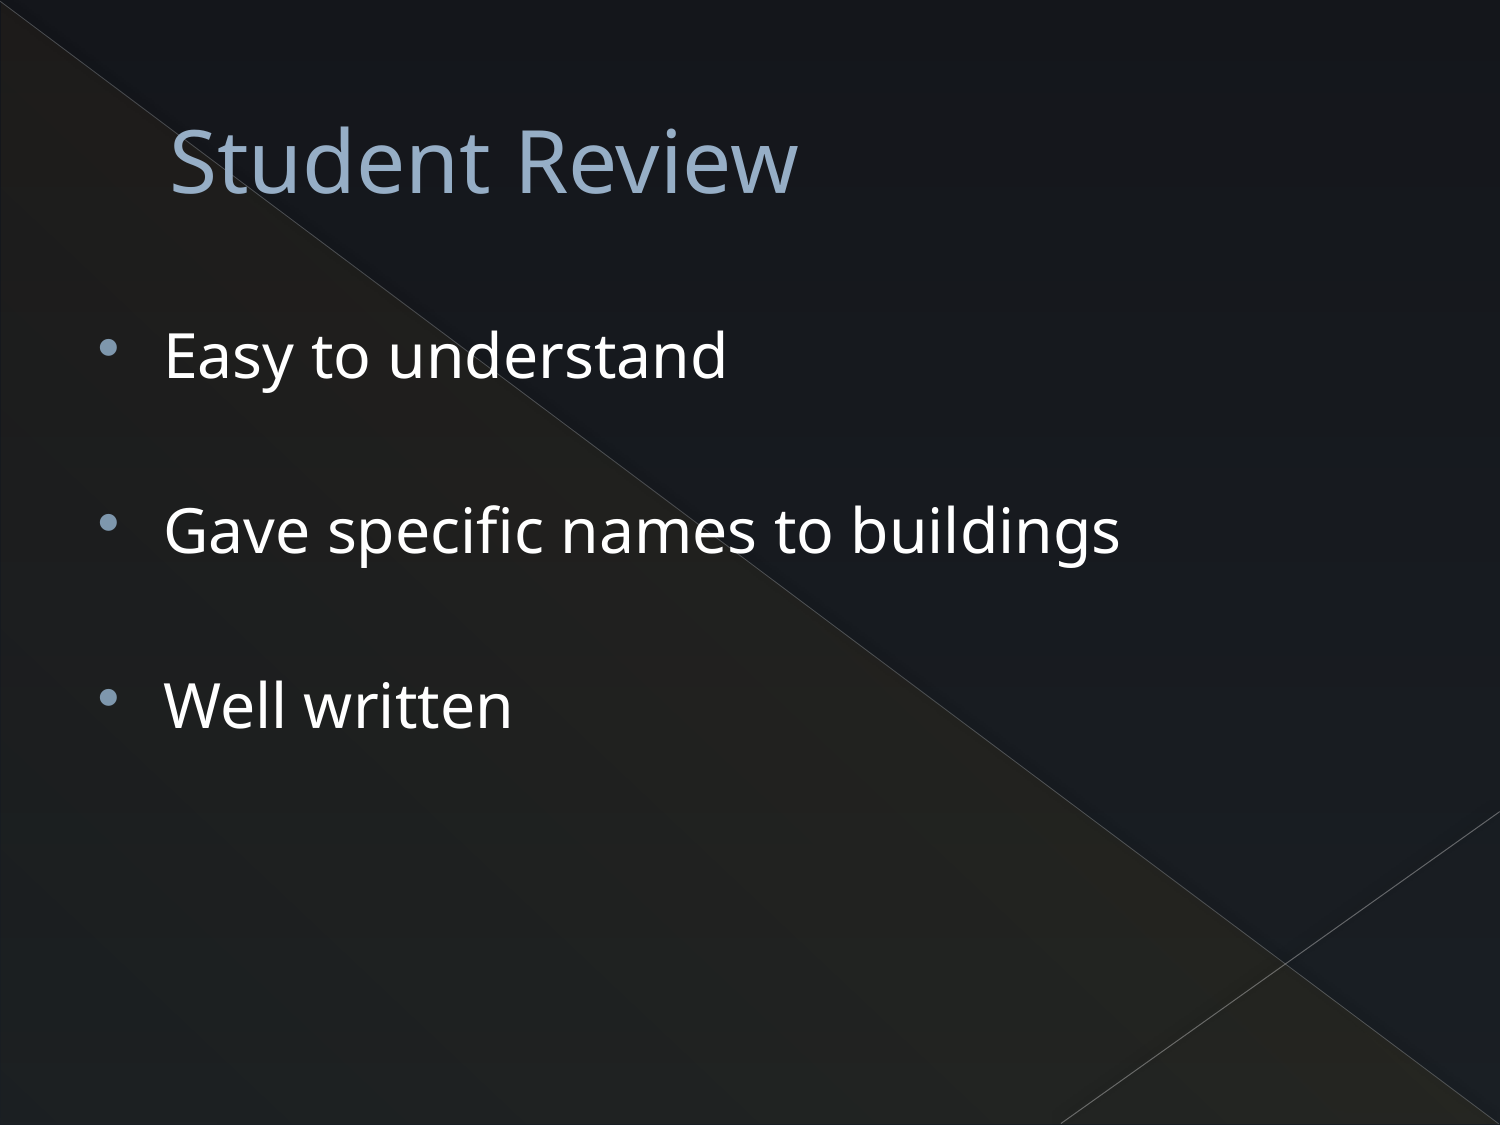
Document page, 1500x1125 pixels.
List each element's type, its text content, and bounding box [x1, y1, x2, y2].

title Student Review [75, 43, 1425, 274]
list Easy to understand Gave specific names to buildings Well written [75, 308, 1425, 1059]
